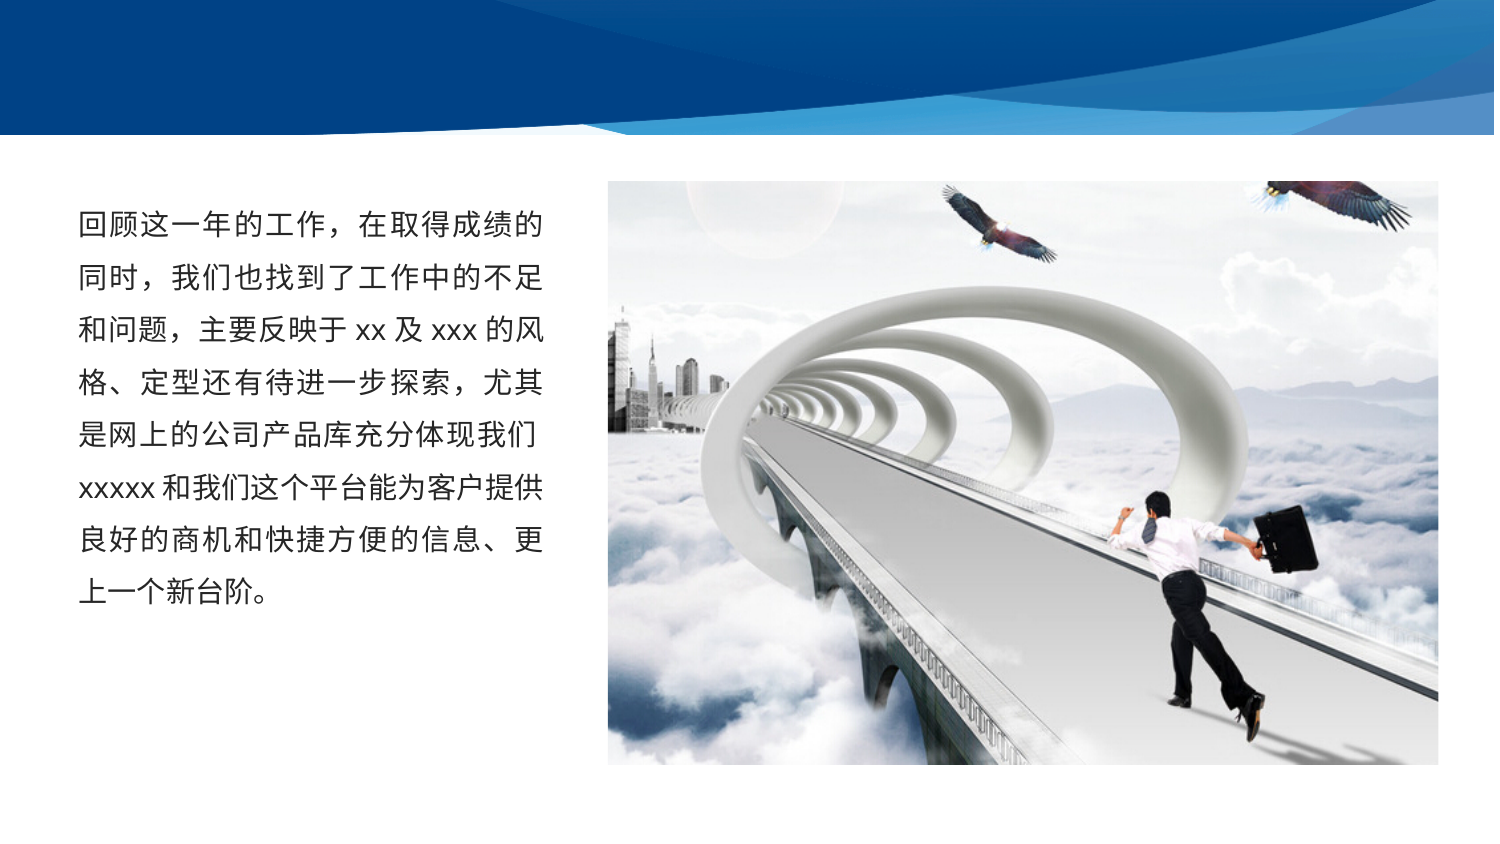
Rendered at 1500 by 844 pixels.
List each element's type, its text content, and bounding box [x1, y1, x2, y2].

picture [0, 0, 1494, 135]
text_box [606, 180, 1441, 766]
text_box 回顾这一年的工作，在取得成绩的同时，我们也找到了工作中的不足和问题，主要反映于xx及xxx的风格、定型还有待进一步探索，尤其是网上的公司产品库充分体现我们xxxxx和我们这个平台能为客户提供良好的商机和快捷方便的信息、更上一个新台阶。 [63, 181, 560, 617]
